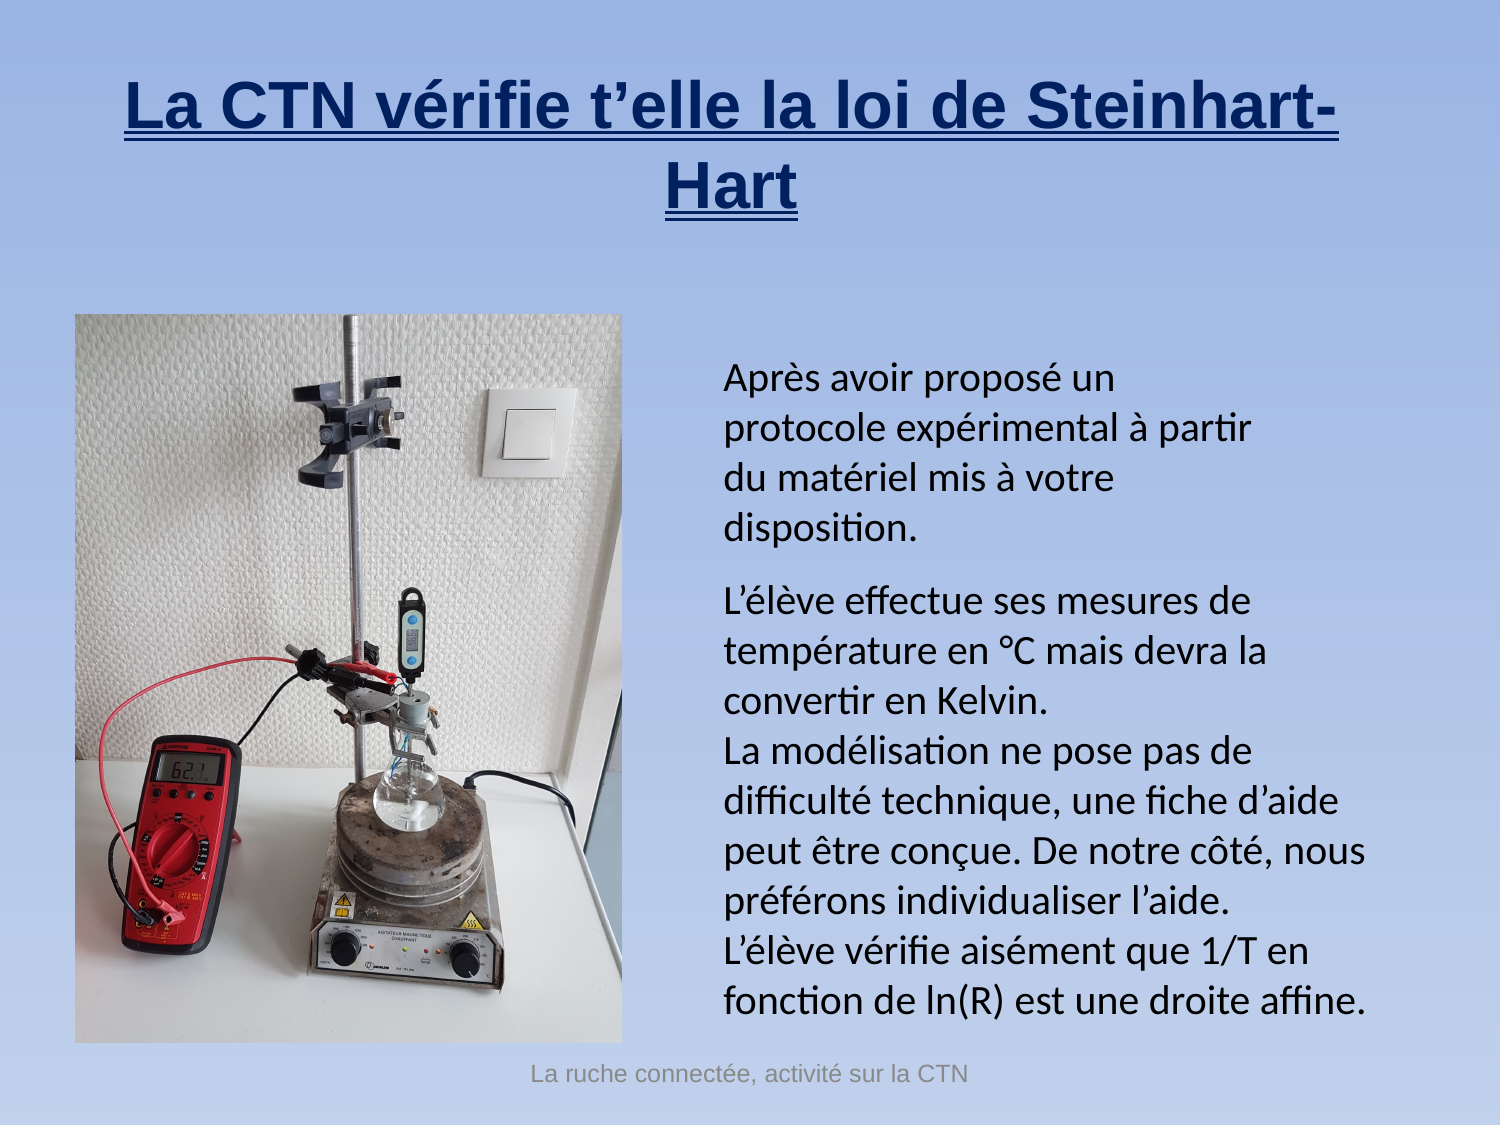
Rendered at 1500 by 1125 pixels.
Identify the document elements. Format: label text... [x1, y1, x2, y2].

footer La ruche connectée, activité sur la CTN [512, 1042, 988, 1103]
text_box La CTN vérifie t’elle la loi de Steinhart-Hart [75, 54, 1388, 230]
text_box Après avoir proposé un protocole expérimental à partir du matériel mis à votre disposition. [708, 342, 1288, 558]
text_box L’élève effectue ses mesures de température en °C mais devra la convertir en Kelvin. La modélisation ne pose pas de difficulté technique, une fiche d’aide peut être conçue. De notre côté, nous préférons individualiser l’aide. L’élève vérifie aisément que 1/T en fonction de ln(R) est une droite affine. [708, 565, 1424, 1080]
picture [74, 314, 622, 1043]
